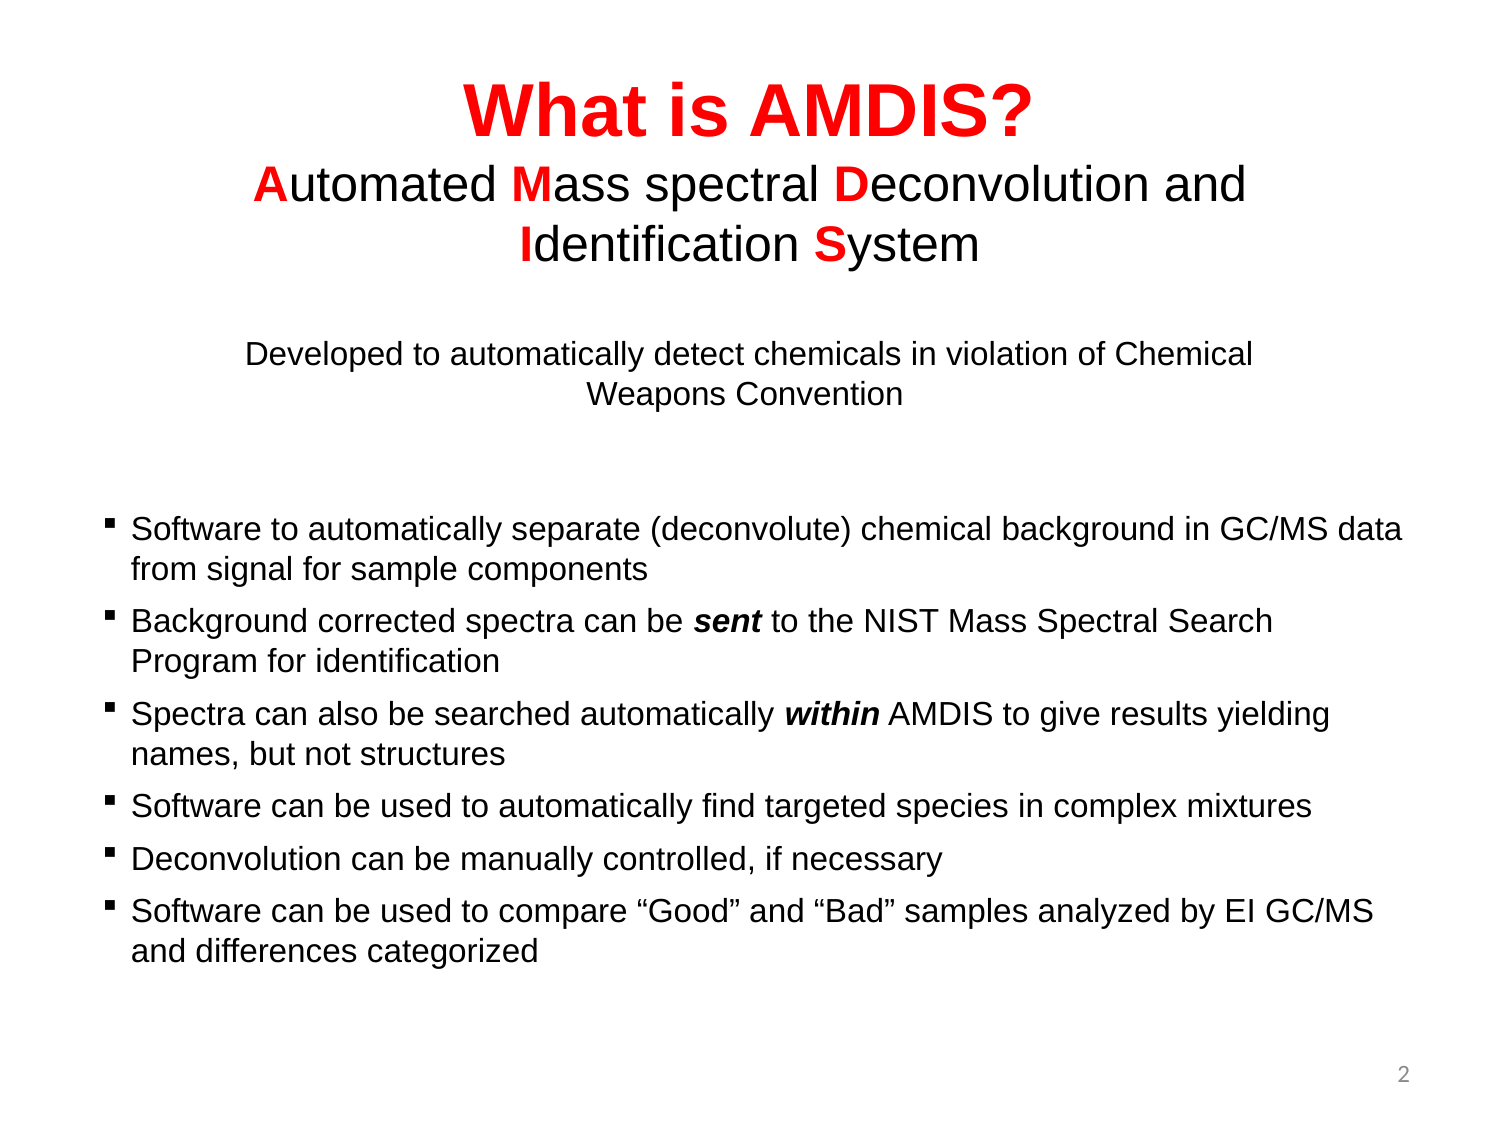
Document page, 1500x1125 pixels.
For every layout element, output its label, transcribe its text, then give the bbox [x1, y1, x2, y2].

text_box What is AMDIS? Automated Mass spectral Deconvolution and Identification System Developed to automatically detect chemicals in violation of Chemical Weapons Convention [224, 54, 1275, 420]
slide_number 2 [1074, 1042, 1425, 1103]
text_box Software to automatically separate (deconvolute) chemical background in GC/MS data from signal for sample components Background corrected spectra can be sent to the NIST Mass Spectral Search Program for identification Spectra can also be searched automatically within AMDIS to give results yielding names, but not structures Software can be used to automatically find targeted species in complex mixtures Deconvolution can be manually controlled, if necessary Software can be used to compare “Good” and “Bad” samples analyzed by EI GC/MS and differences categorized [87, 499, 1425, 977]
